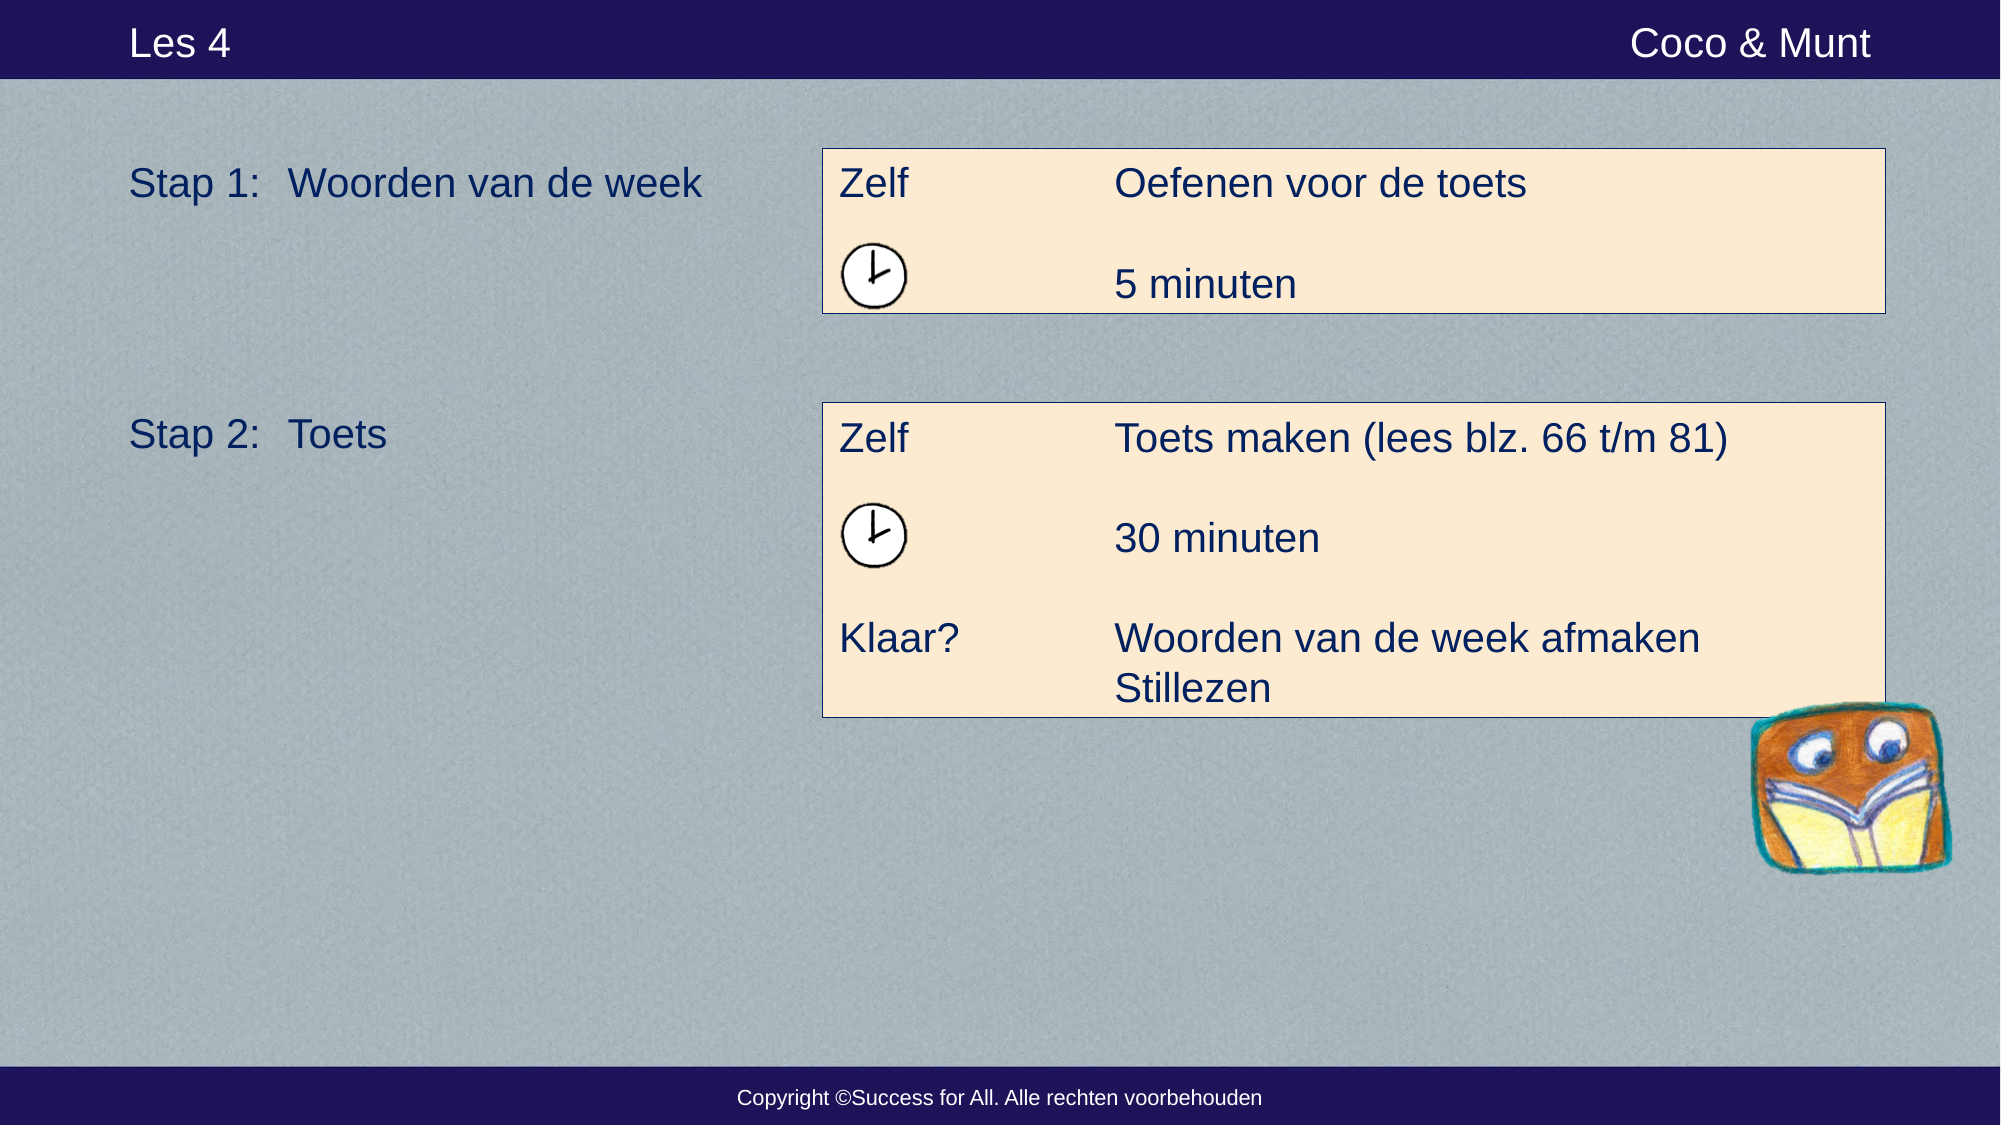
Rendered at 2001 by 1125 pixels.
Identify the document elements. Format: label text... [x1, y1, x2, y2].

text_box Zelf Toets maken (lees blz. 66 t/m 81) 30 minuten Klaar? Woorden van de week afmaken Stillezen [822, 402, 1886, 718]
text_box Stap 1: Woorden van de week Stap 2: Toets [114, 148, 907, 764]
text_box Zelf Oefenen voor de toets 5 minuten [822, 148, 1886, 314]
text_box Les 4 [114, 8, 354, 73]
text_box Coco & Munt [999, 8, 1886, 73]
text_box Copyright ©Success for All. Alle rechten voorbehouden [0, 1076, 2000, 1125]
picture [0, 0, 2001, 1125]
